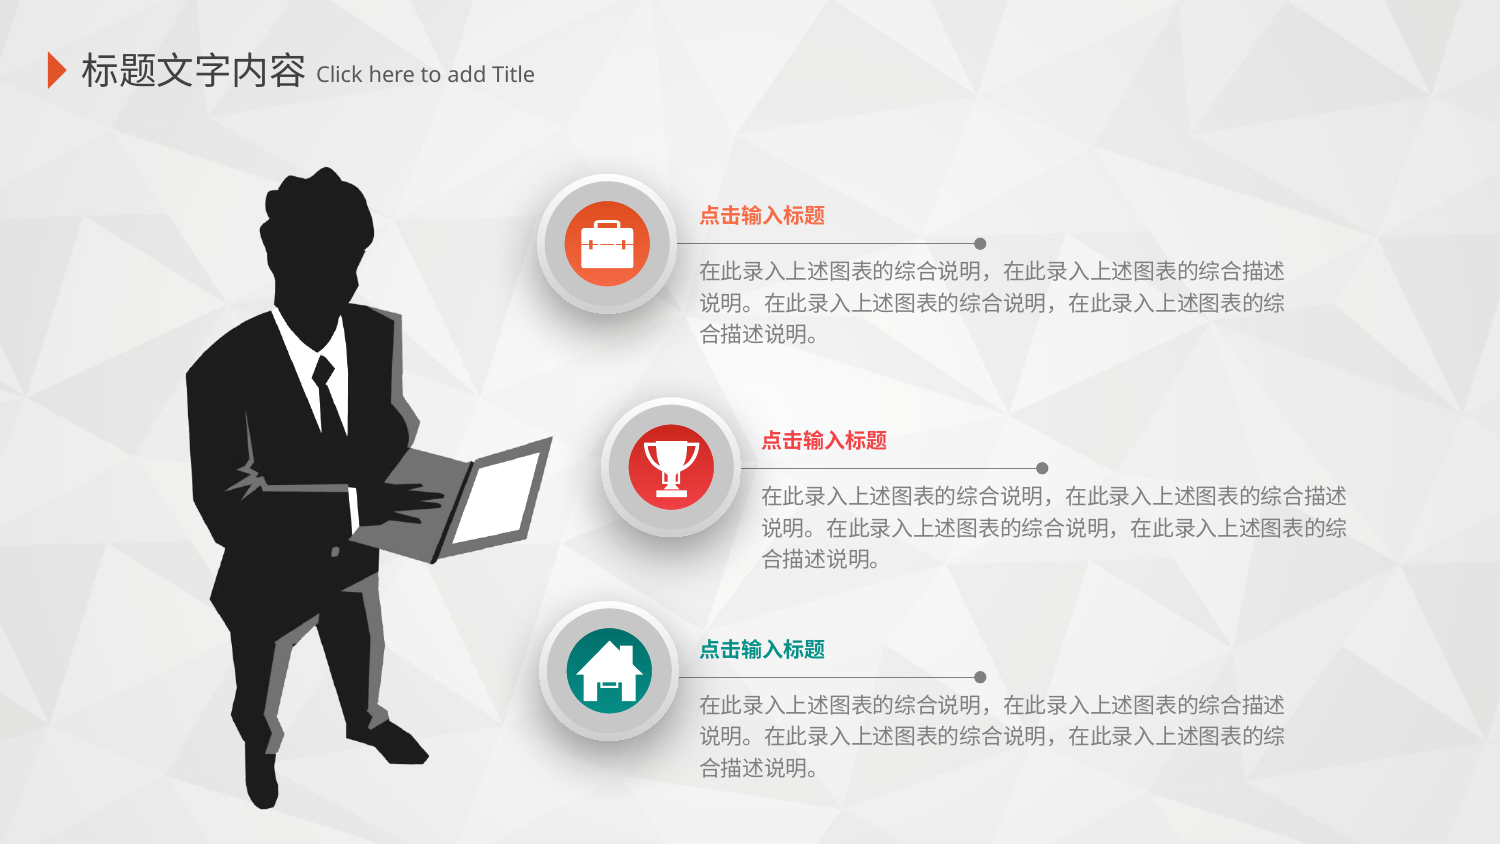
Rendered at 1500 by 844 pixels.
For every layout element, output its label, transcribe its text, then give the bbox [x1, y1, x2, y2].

text_box 在此录入上述图表的综合说明，在此录入上述图表的综合描述说明。在此录入上述图表的综合说明，在此录入上述图表的综合描述说明。 [687, 680, 1317, 787]
picture [0, 0, 1500, 844]
text_box 点击输入标题 [687, 630, 892, 668]
text_box 在此录入上述图表的综合说明，在此录入上述图表的综合描述说明。在此录入上述图表的综合说明，在此录入上述图表的综合描述说明。 [687, 247, 1317, 353]
text_box 点击输入标题 [750, 421, 954, 459]
text_box 在此录入上述图表的综合说明，在此录入上述图表的综合描述说明。在此录入上述图表的综合说明，在此录入上述图表的综合描述说明。 [749, 472, 1379, 578]
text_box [537, 173, 678, 314]
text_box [581, 220, 634, 269]
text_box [539, 600, 680, 741]
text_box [644, 440, 700, 498]
text_box 点击输入标题 [687, 197, 892, 234]
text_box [48, 39, 558, 101]
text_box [601, 397, 742, 537]
